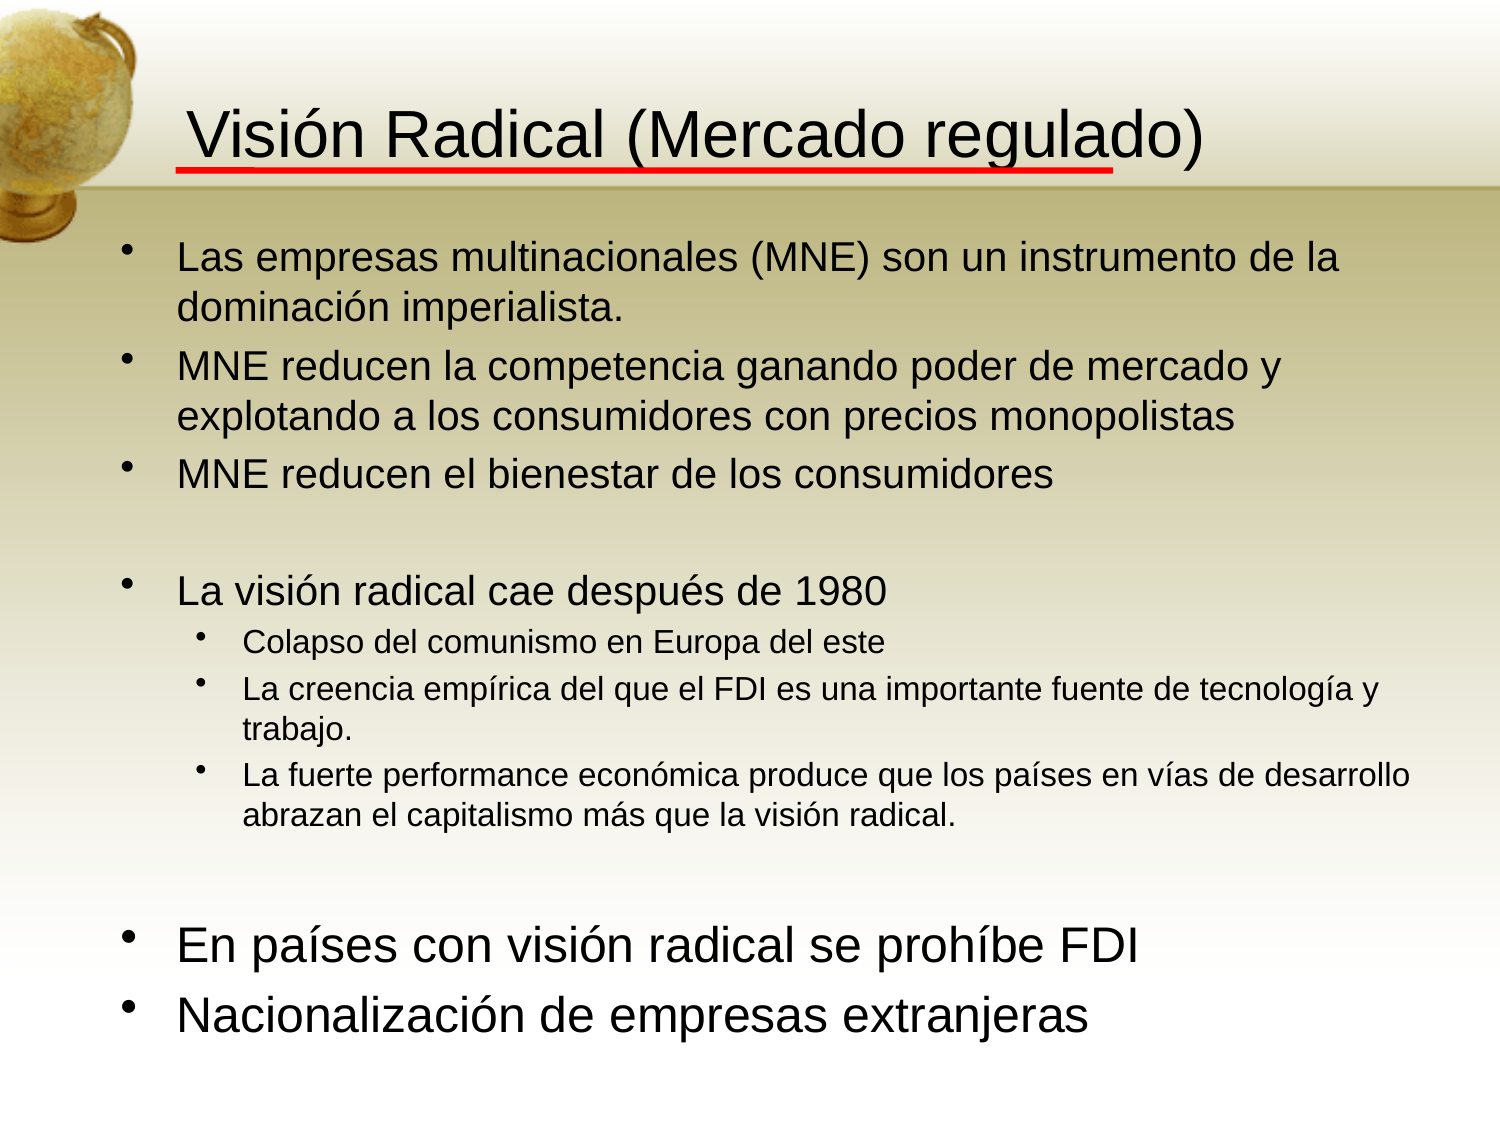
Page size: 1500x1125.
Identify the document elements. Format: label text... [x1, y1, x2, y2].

title Visión Radical (Mercado regulado) [170, 36, 1436, 179]
picture [0, 0, 1500, 1125]
list Las empresas multinacionales (MNE) son un instrumento de la dominación imperialista. MNE reducen la competencia ganando poder de mercado y explotando a los consumidores con precios monopolistas MNE reducen el bienestar de los consumidores La visión radical cae después de 1980 Colapso del comunismo en Europa del este La creencia empírica del que el FDI es una importante fuente de tecnología y trabajo. La fuerte performance económica produce que los países en vías de desarrollo abrazan el capitalismo más que la visión radical. En países con visión radical se prohíbe FDI Nacionalización de empresas extranjeras [105, 222, 1454, 1091]
